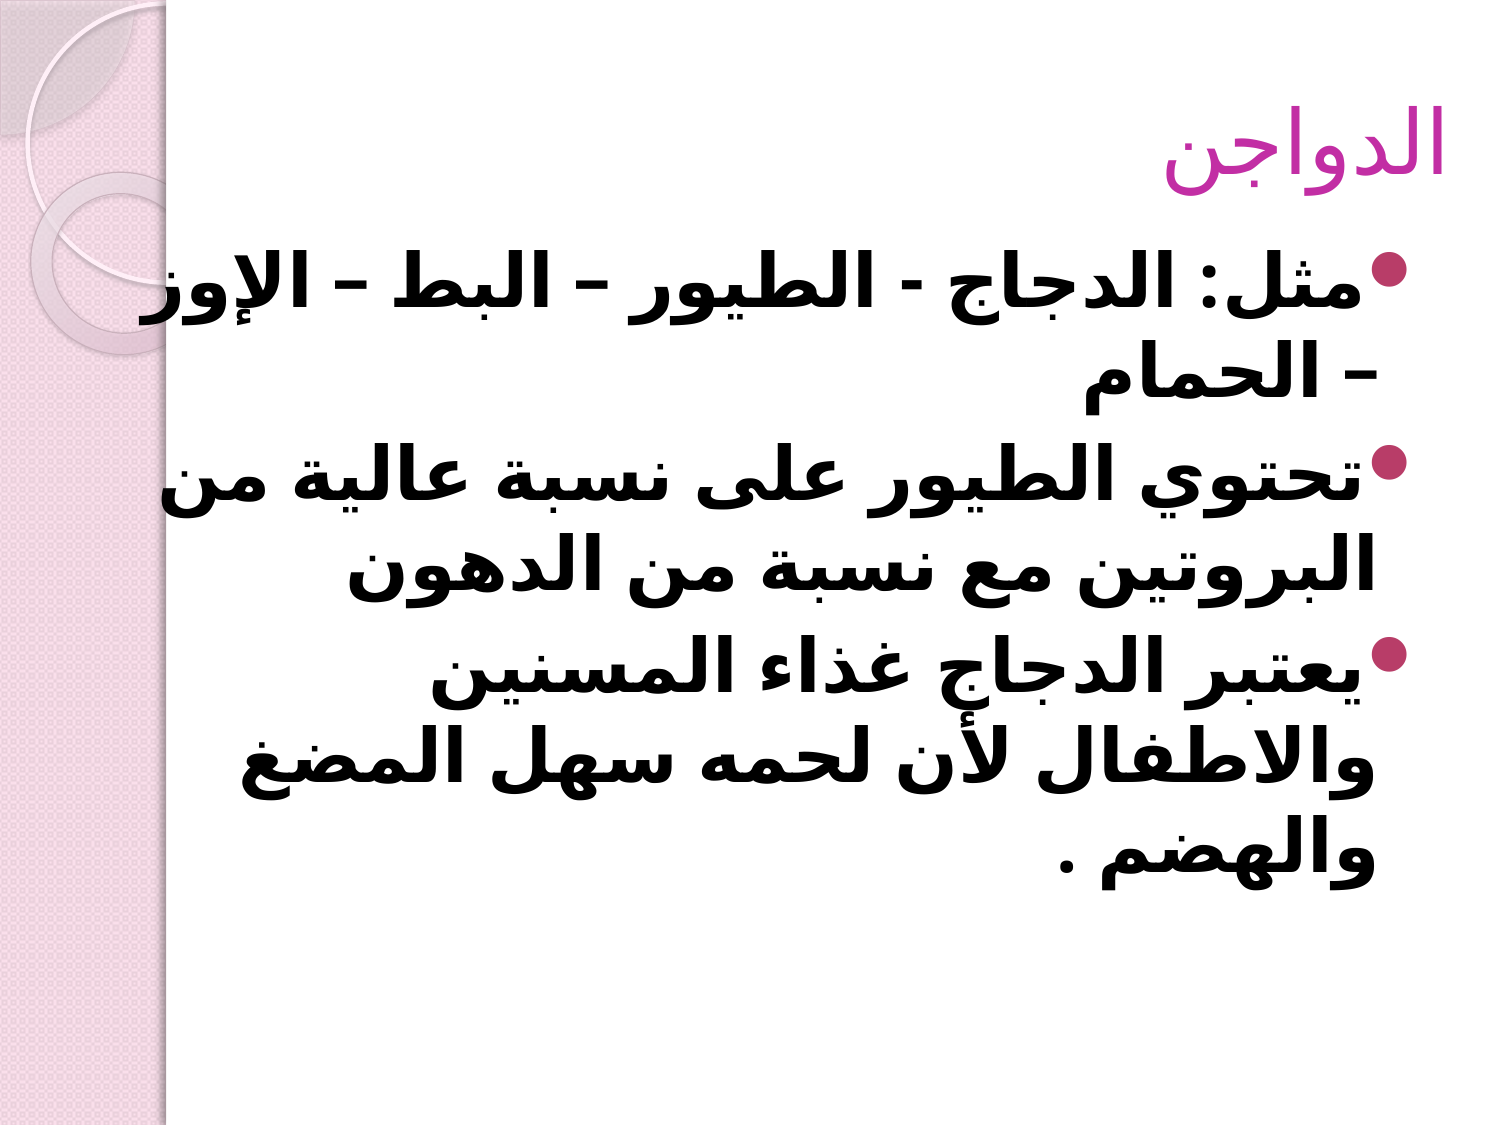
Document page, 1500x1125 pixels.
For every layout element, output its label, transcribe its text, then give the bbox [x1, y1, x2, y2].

list مثل: الدجاج - الطيور – البط – الإوز – الحمام تحتوي الطيور على نسبة عالية من البروتين مع نسبة من الدهون يعتبر الدجاج غذاء المسنين والاطفال لأن لحمه سهل المضغ والهضم . [125, 224, 1455, 1013]
title الدواجن [235, 45, 1466, 233]
